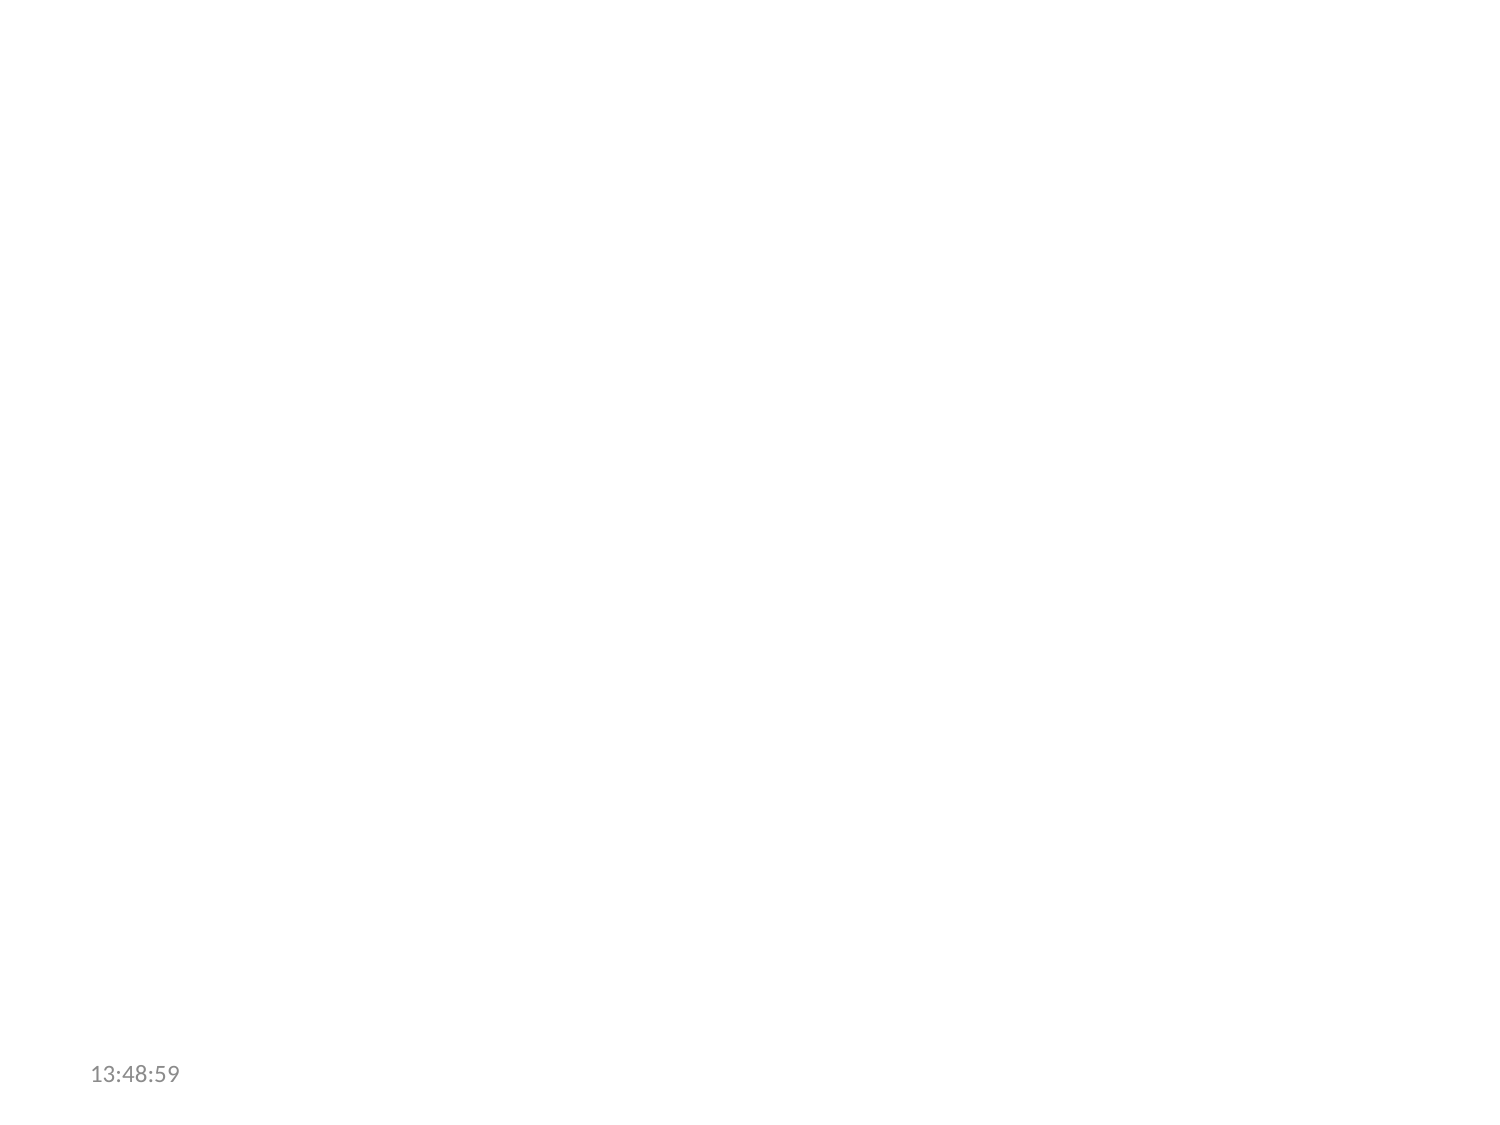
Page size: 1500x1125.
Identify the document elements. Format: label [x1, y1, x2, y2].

slide_number [75, 1042, 425, 1103]
